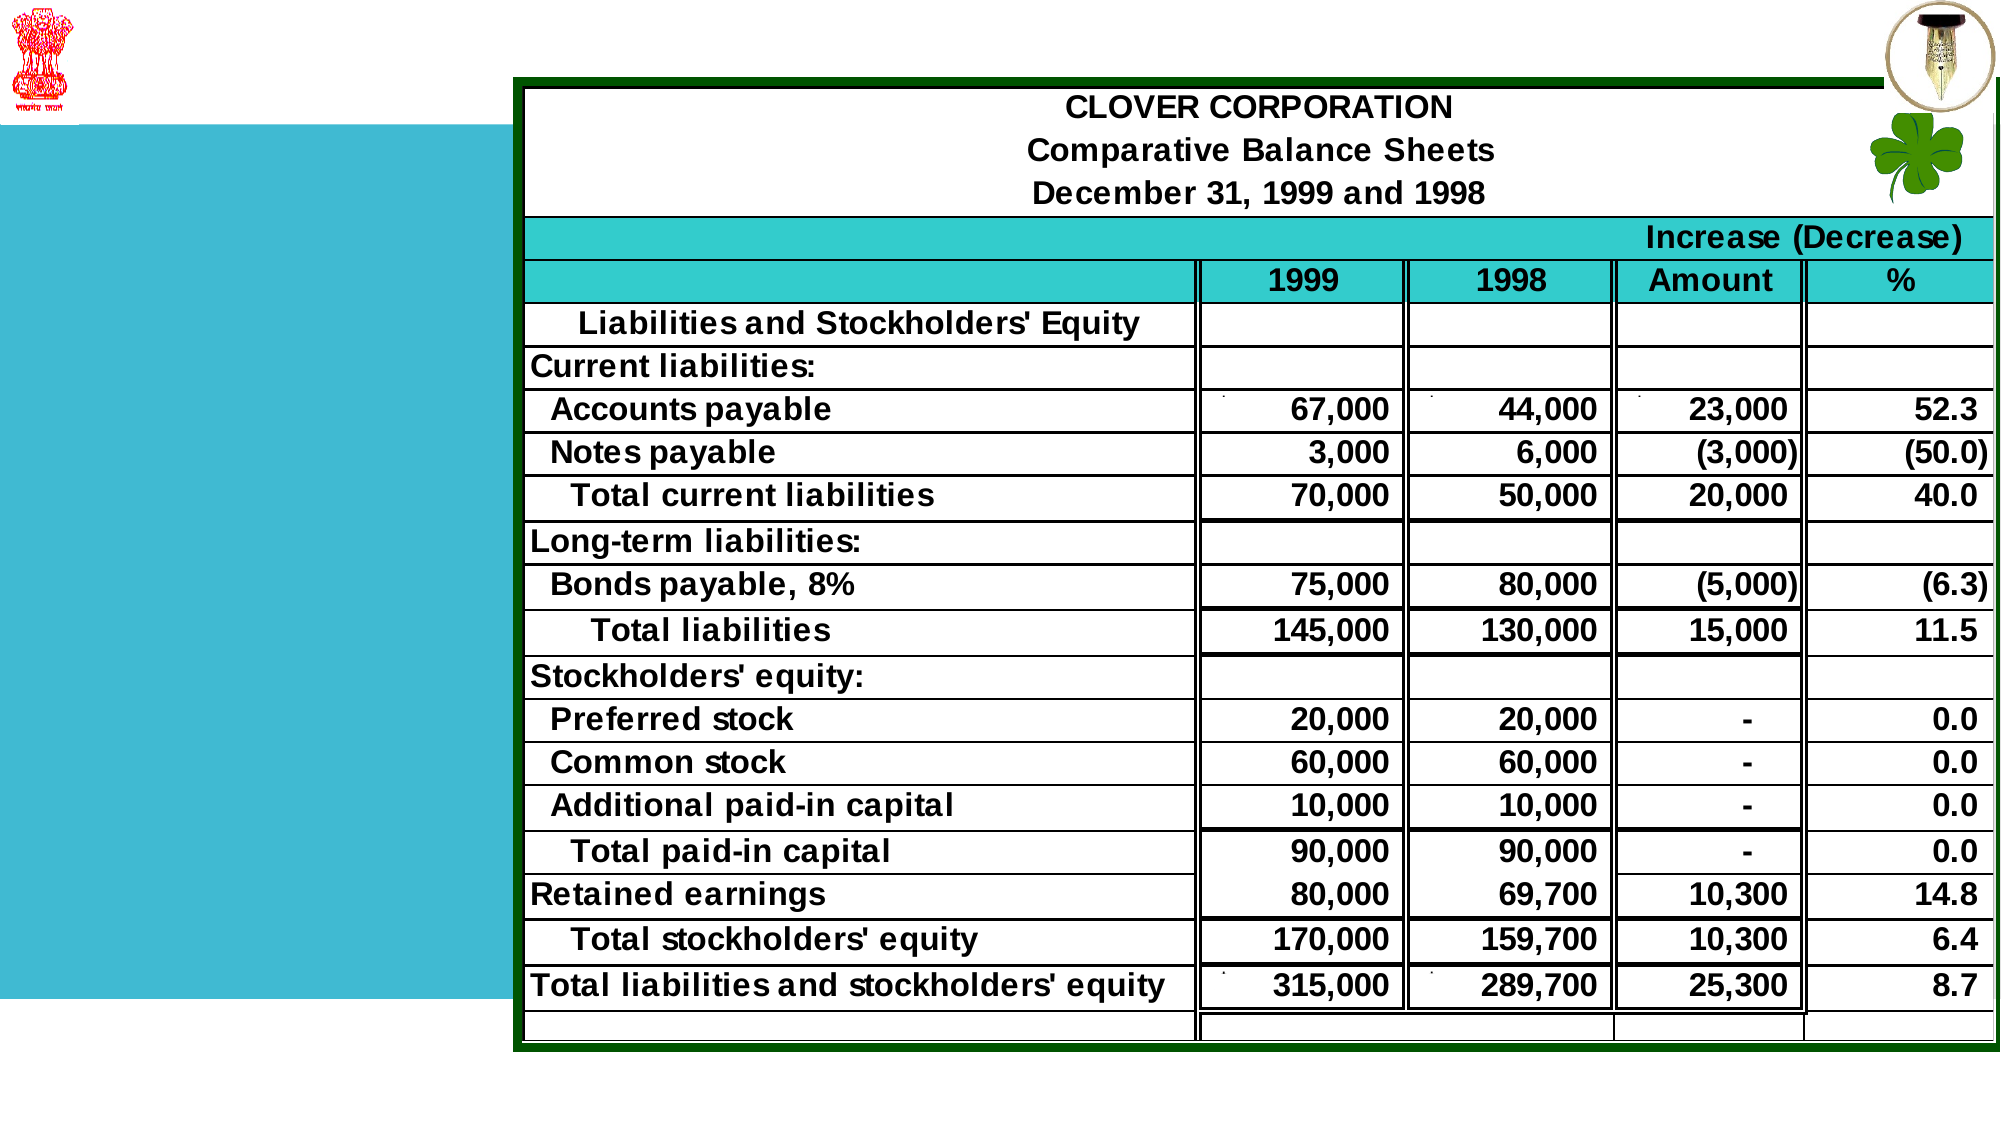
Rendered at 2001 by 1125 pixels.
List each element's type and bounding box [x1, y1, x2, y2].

text_box [522, 86, 1996, 1043]
picture [1884, 0, 1996, 113]
text_box [1869, 107, 1964, 204]
text_box [0, 0, 79, 125]
